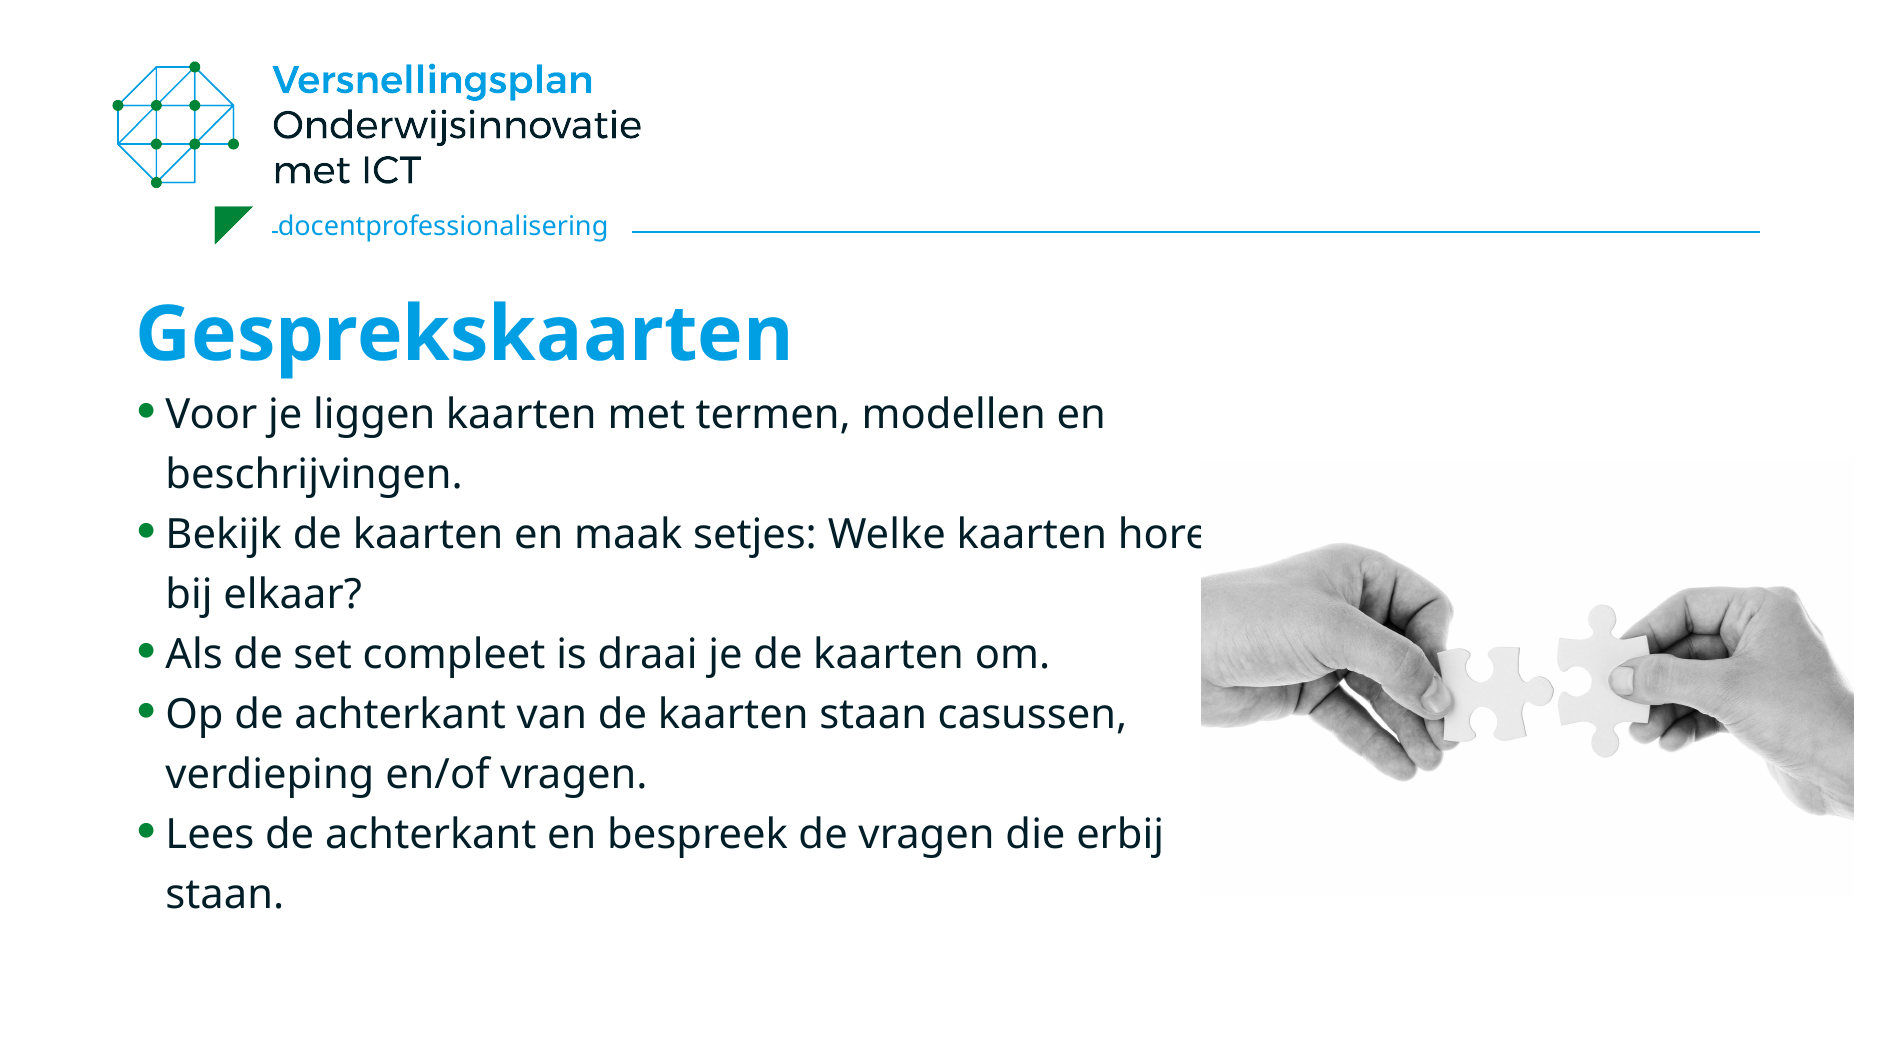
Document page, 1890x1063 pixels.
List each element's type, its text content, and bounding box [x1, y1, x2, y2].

picture [1201, 458, 1854, 895]
list Voor je liggen kaarten met termen, modellen en beschrijvingen. Bekijk de kaarten en maak setjes: Welke kaarten horen bij elkaar? Als de set compleet is draai je de kaarten om. Op de achterkant van de kaarten staan casussen, verdieping en/of vragen. Lees de achterkant en bespreek de vragen die erbij staan. [135, 376, 1245, 945]
title Gesprekskaarten [135, 283, 921, 376]
picture [0, 0, 649, 250]
